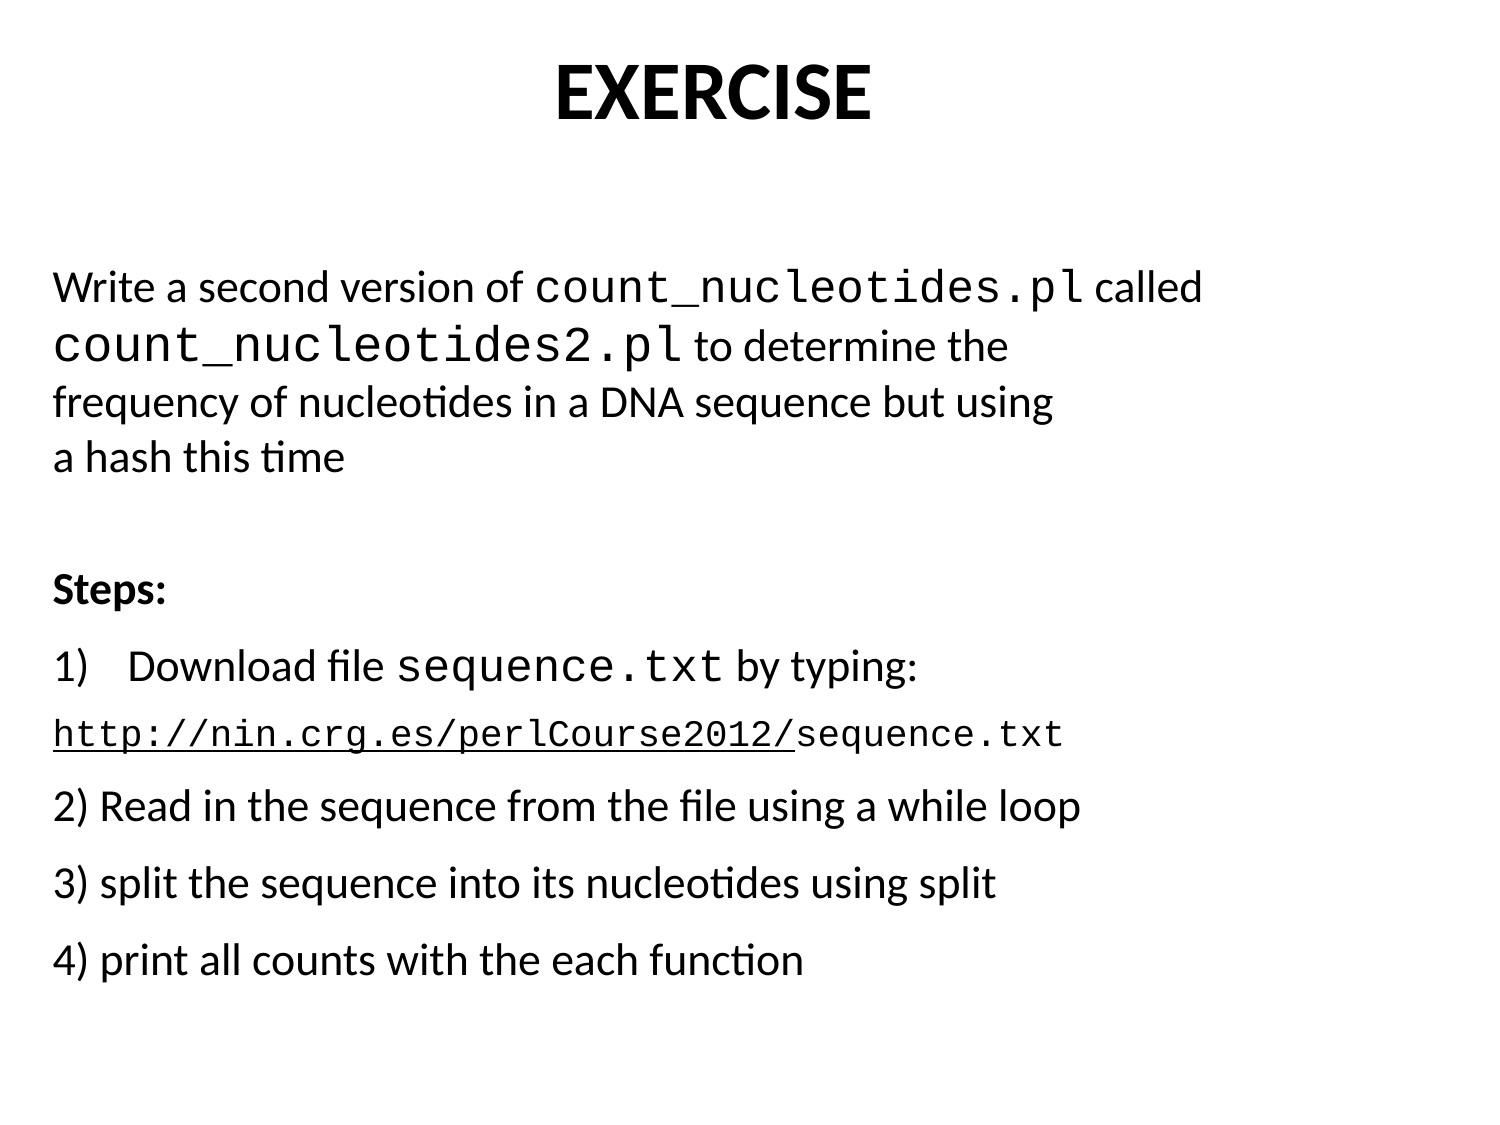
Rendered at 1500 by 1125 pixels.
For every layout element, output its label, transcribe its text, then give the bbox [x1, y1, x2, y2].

text_box Write a second version of count_nucleotides.pl called count_nucleotides2.pl to determine the frequency of nucleotides in a DNA sequence but using a hash this time Steps: Download file sequence.txt by typing: http://nin.crg.es/perlCourse2012/sequence.txt 2) Read in the sequence from the file using a while loop 3) split the sequence into its nucleotides using split 4) print all counts with the each function [39, 246, 1250, 925]
text_box EXERCISE [540, 23, 989, 131]
